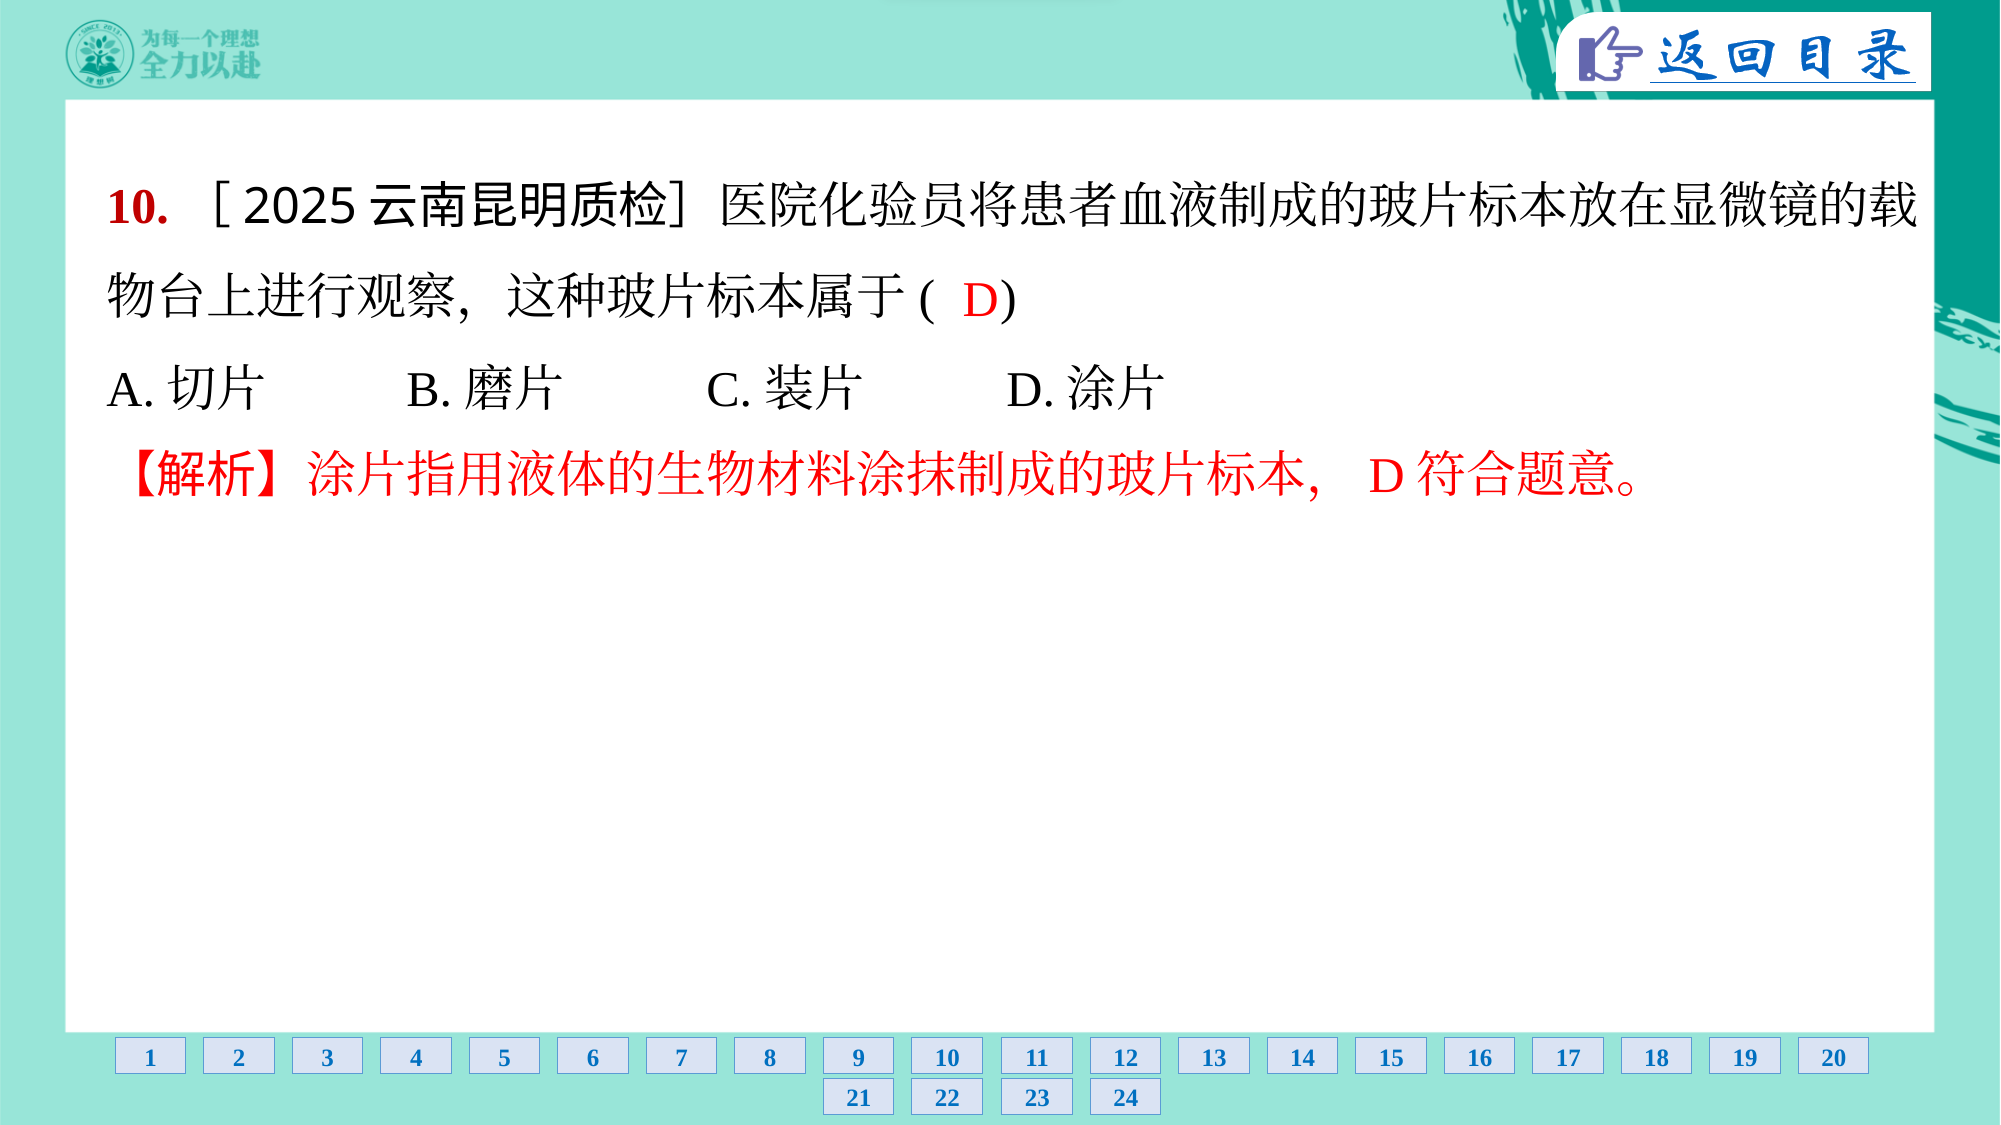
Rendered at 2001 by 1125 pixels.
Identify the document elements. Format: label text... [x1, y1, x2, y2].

text_box D [944, 234, 1017, 327]
text_box 【解析】涂片指用液体的生物材料涂抹制成的玻片标本，D符合题意。 [106, 414, 1895, 503]
text_box 10.［2025云南昆明质检］医院化验员将患者血液制成的玻片标本放在显微镜的载 物台上进行观察，这种玻片标本属于( ) [106, 141, 1895, 325]
text_box A.切片 B.磨片 C.装片 D.涂片 [106, 329, 1895, 414]
picture [0, 0, 2000, 1125]
